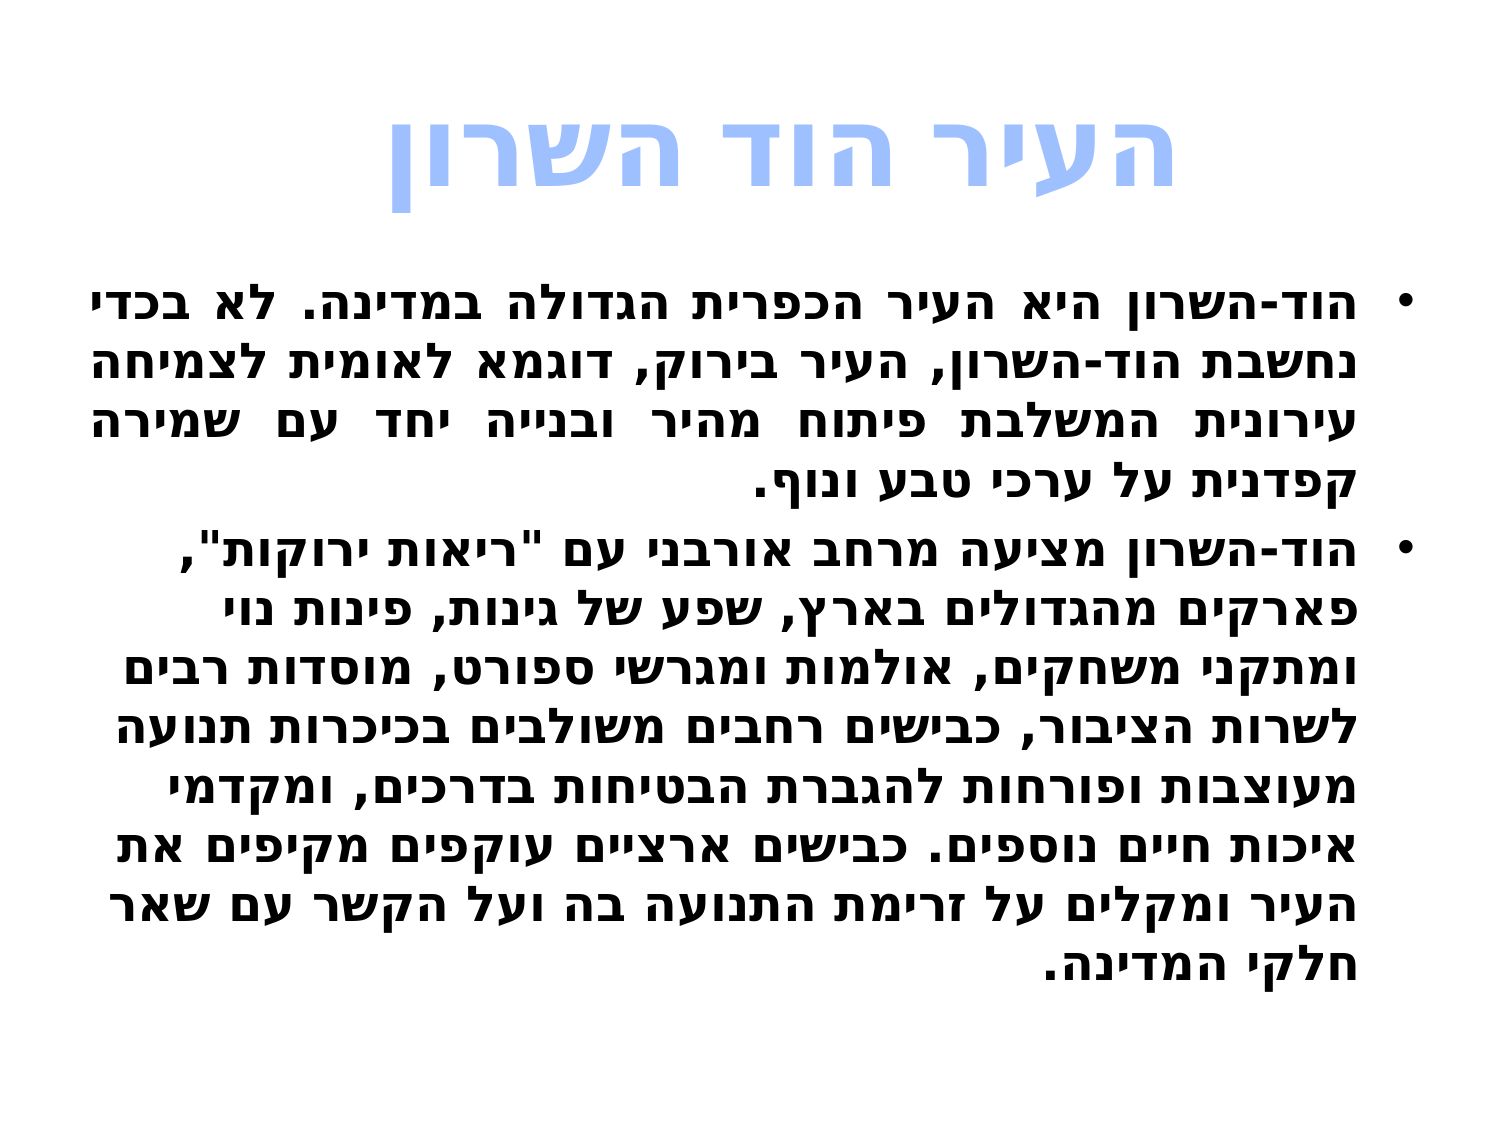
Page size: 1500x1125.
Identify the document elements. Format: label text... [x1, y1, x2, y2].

list הוד-השרון היא העיר הכפרית הגדולה במדינה. לא בכדי נחשבת הוד-השרון, העיר בירוק, דוגמא לאומית לצמיחה עירונית המשלבת פיתוח מהיר ובנייה יחד עם שמירה קפדנית על ערכי טבע ונוף. הוד-השרון מציעה מרחב אורבני עם "ריאות ירוקות", פארקים מהגדולים בארץ, שפע של גינות, פינות נוי ומתקני משחקים, אולמות ומגרשי ספורט, מוסדות רבים לשרות הציבור, כבישים רחבים משולבים בכיכרות תנועה מעוצבות ופורחות להגברת הבטיחות בדרכים, ומקדמי איכות חיים נוספים. כבישים ארציים עוקפים מקיפים את העיר ומקלים על זרימת התנועה בה ועל הקשר עם שאר חלקי המדינה. [75, 262, 1425, 1005]
text_box העיר הוד השרון [135, 66, 1400, 217]
